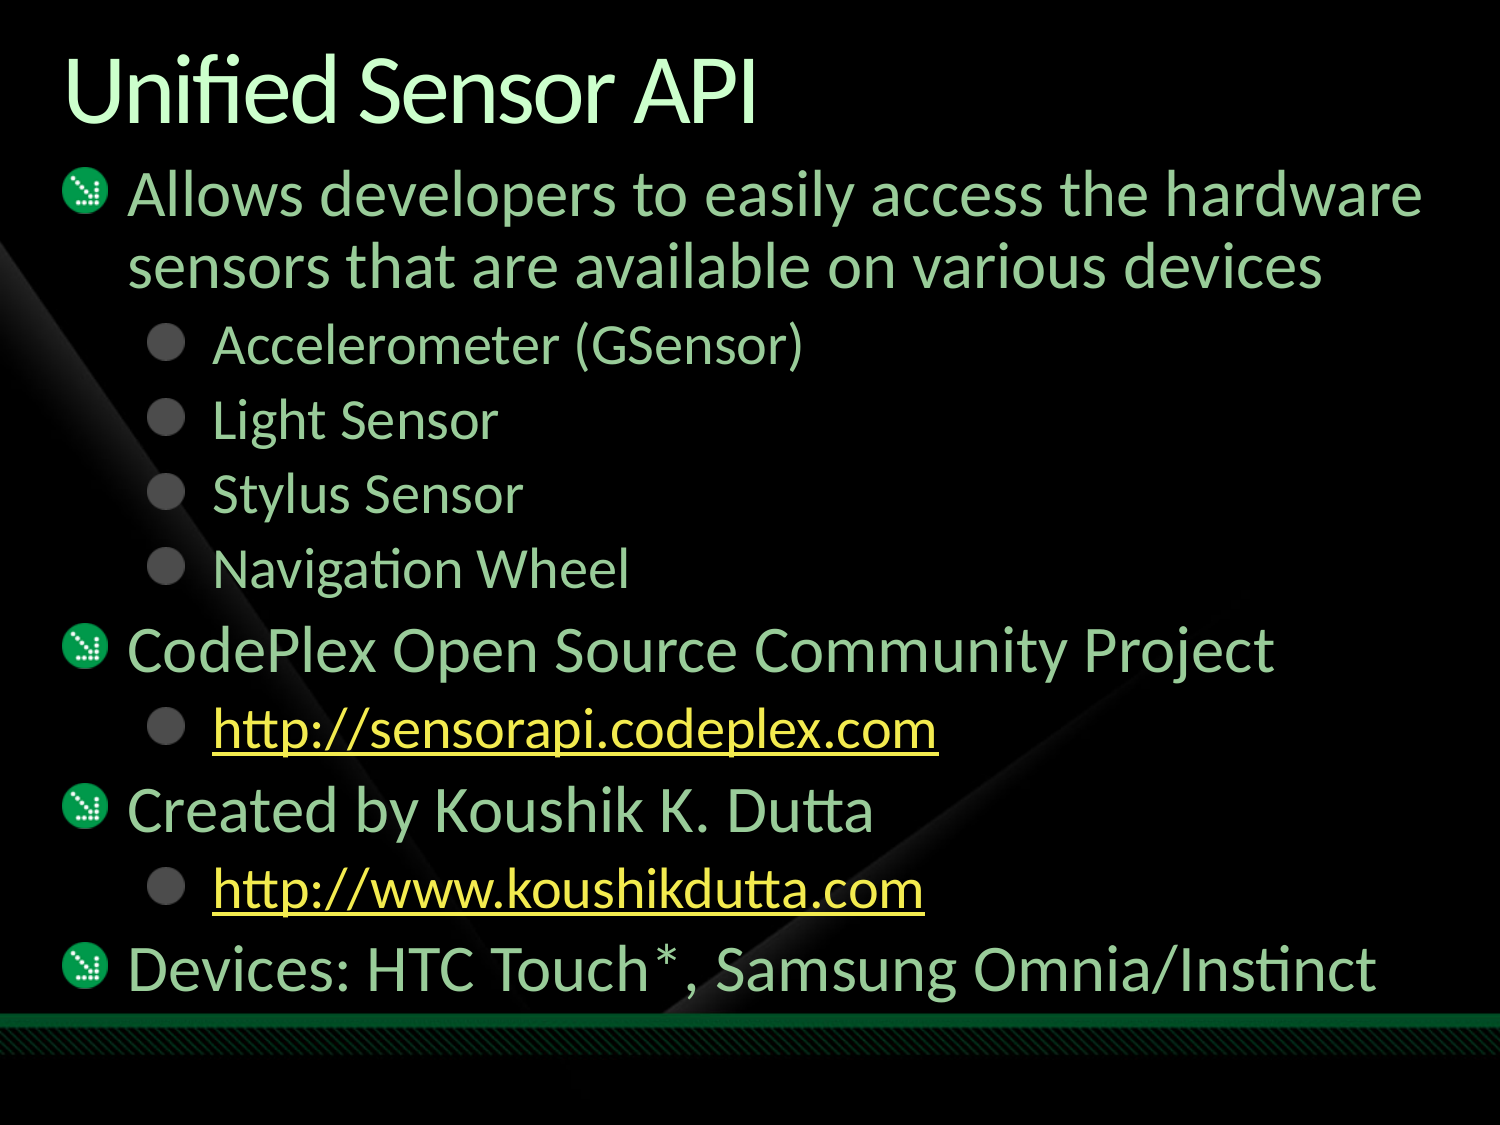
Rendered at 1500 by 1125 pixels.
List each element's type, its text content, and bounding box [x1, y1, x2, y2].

picture [0, 0, 1500, 1125]
title Unified Sensor API [62, 37, 1438, 147]
list Allows developers to easily access the hardware sensors that are available on various devices Accelerometer (GSensor) Light Sensor Stylus Sensor Navigation Wheel CodePlex Open Source Community Project http://sensorapi.codeplex.com Created by Koushik K. Dutta http://www.koushikdutta.com Devices: HTC Touch*, Samsung Omnia/Instinct [62, 158, 1438, 1006]
